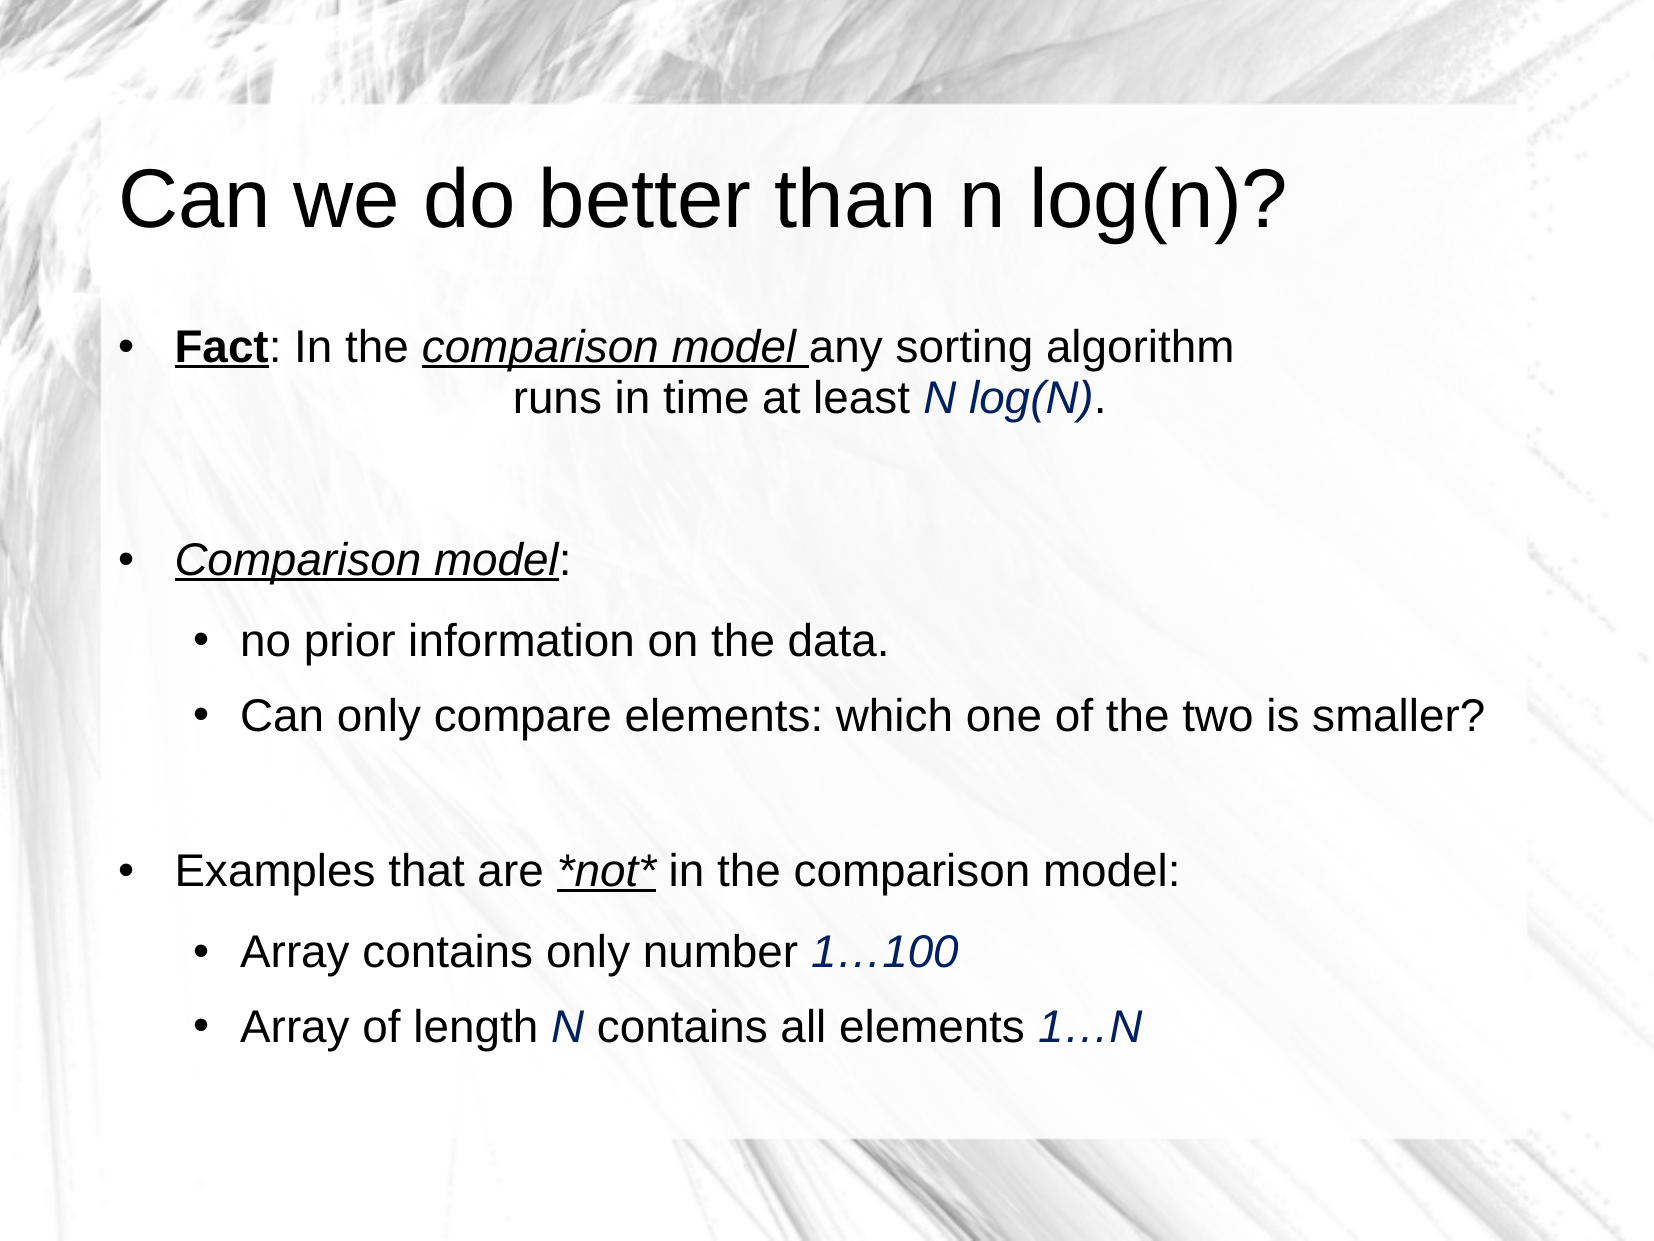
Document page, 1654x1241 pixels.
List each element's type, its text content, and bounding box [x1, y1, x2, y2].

list Fact: In the comparison model any sorting algorithm runs in time at least N log(N). Comparison model: no prior information on the data. Can only compare elements: which one of the two is smaller? Examples that are *not* in the comparison model: Array contains only number 1…100 Array of length N contains all elements 1…N [118, 319, 1571, 1109]
title Can we do better than n log(n)? [118, 112, 1506, 281]
picture [0, 0, 1654, 1241]
